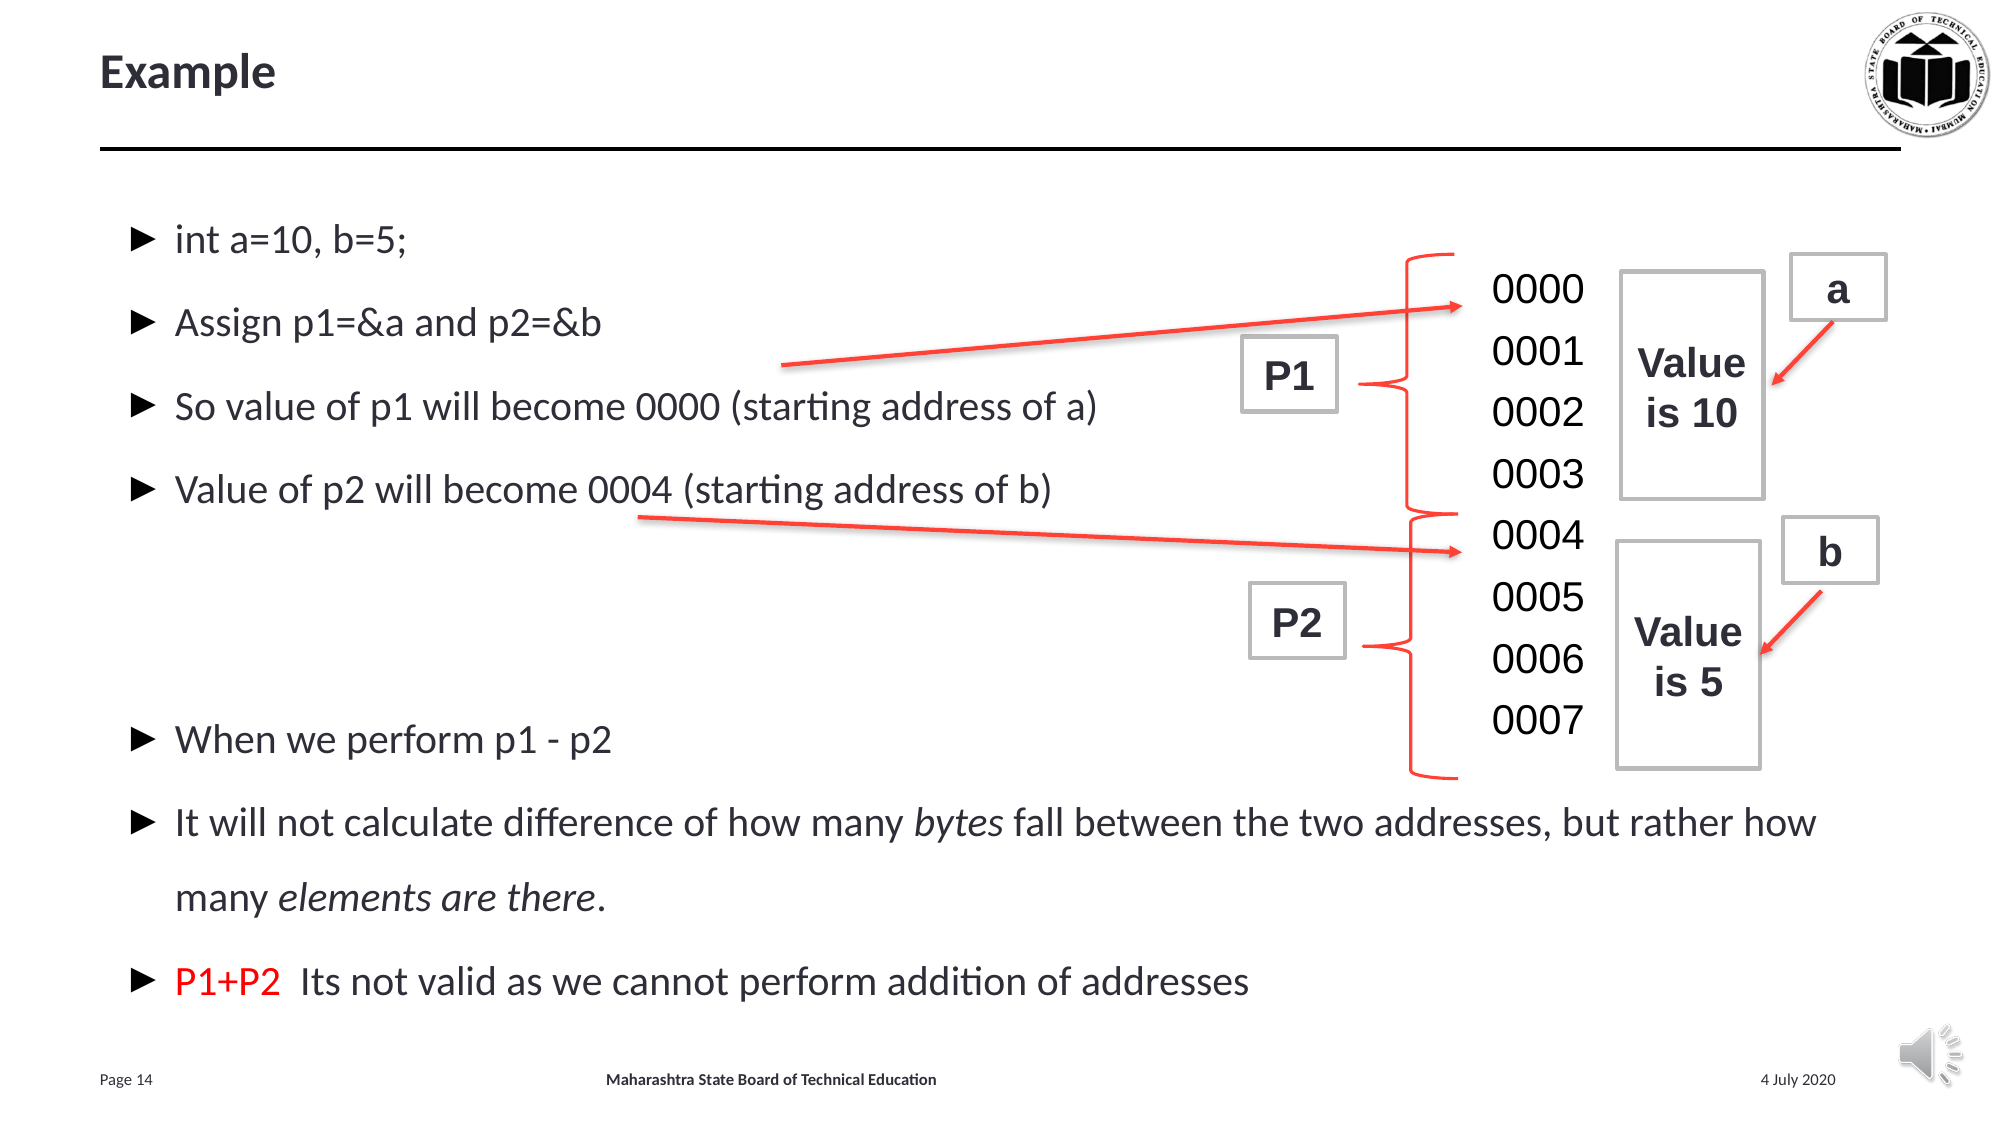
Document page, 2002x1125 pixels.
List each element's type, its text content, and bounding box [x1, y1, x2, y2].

table_cell 0002 [1764, 382, 1769, 443]
table_cell 0005 [1760, 566, 1769, 589]
text_box a [1790, 254, 1886, 321]
text_box [1406, 254, 1455, 304]
text_box Value is 5 [1617, 540, 1760, 769]
title Example [100, 48, 1901, 146]
table_cell 0007 [1760, 689, 1769, 751]
table_cell 0001 [1477, 320, 1620, 382]
picture [1898, 1022, 1966, 1090]
table_cell 0002 [1477, 382, 1620, 443]
text_box b [1782, 517, 1878, 583]
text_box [1759, 590, 1822, 655]
text_box Value is 10 [1620, 271, 1764, 500]
text_box P1 [1242, 374, 1337, 412]
table_cell 0006 [1477, 628, 1617, 689]
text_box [781, 305, 1463, 366]
table_cell 0007 [1477, 689, 1617, 751]
text_box P2 [1249, 582, 1345, 658]
table_cell 0006 [1760, 663, 1769, 689]
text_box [1771, 321, 1834, 386]
picture [1852, 0, 2001, 149]
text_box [637, 516, 1463, 553]
text_box [1363, 561, 1459, 779]
table_cell 0005 [1477, 566, 1617, 628]
text_box [1359, 374, 1455, 514]
table_cell 0004 [1477, 505, 1769, 566]
table_cell 0001 [1764, 320, 1769, 382]
table_cell 0003 [1477, 443, 1769, 505]
table_header 0000 [1477, 259, 1769, 320]
list int a=10, b=5; Assign p1=&a and p2=&b So value of p1 will become 0000 (starting address of a) Value of p2 will become 0004 (starting address of b) When we perform p1 - p2 It will not calculate difference of how many bytes fall between the two addresses, but rather how many elements are there. P1+P2 Its not valid as we cannot perform addition of addresses [100, 186, 1901, 1032]
